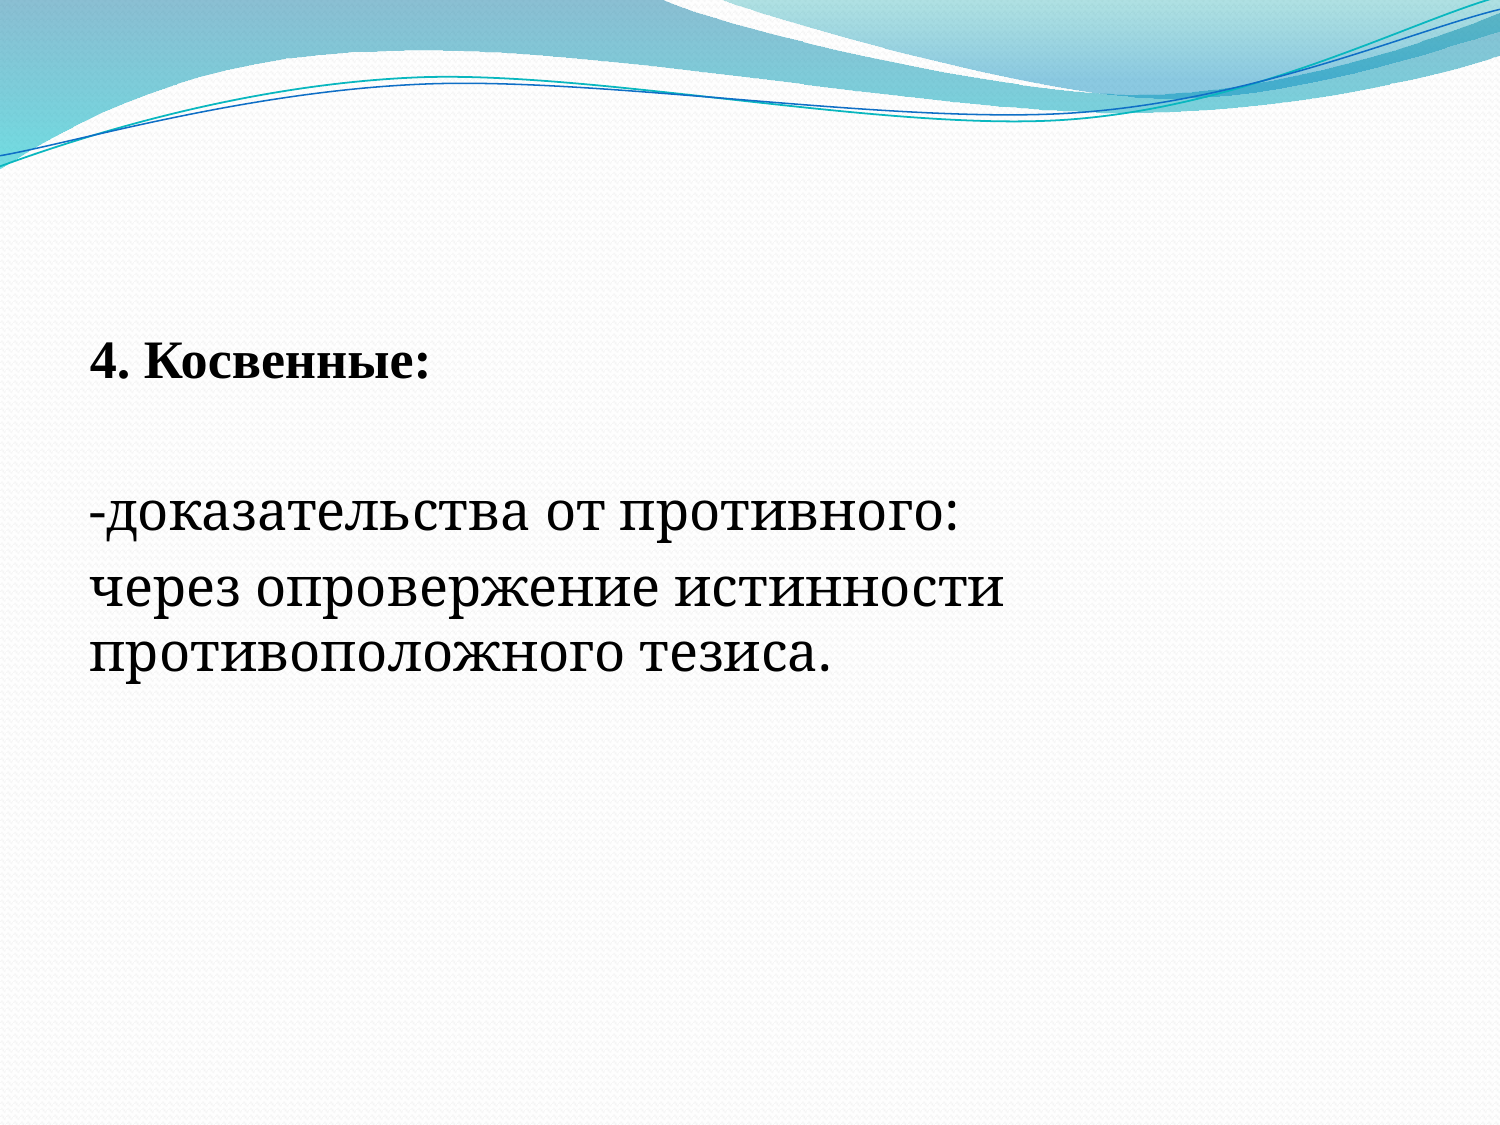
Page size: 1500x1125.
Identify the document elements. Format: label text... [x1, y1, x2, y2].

list 4. Косвенные: -доказательства от противного: через опровержение истинности противоположного тезиса. [75, 317, 1425, 1038]
